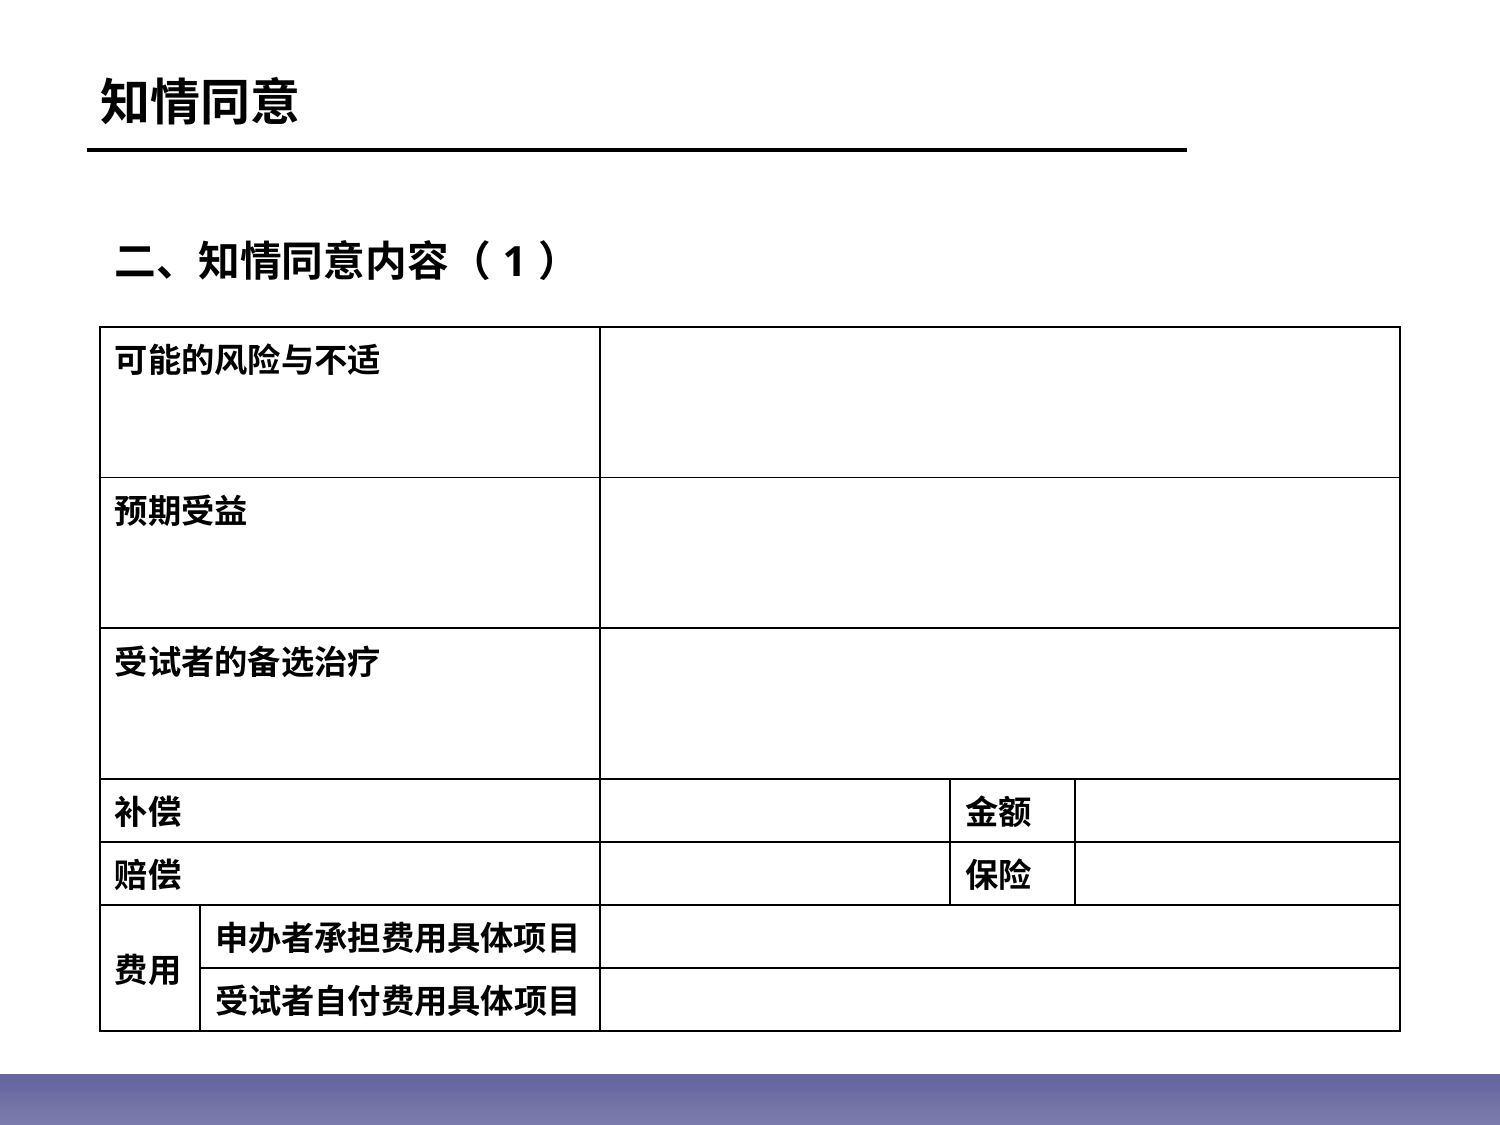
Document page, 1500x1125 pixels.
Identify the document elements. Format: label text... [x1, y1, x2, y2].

table_header 二、知情同意内容（1） [100, 220, 1400, 326]
table_cell 受试者自付费用具体项目 [201, 969, 599, 1030]
table_cell 可能的风险与不适 [101, 328, 599, 477]
table_cell [1076, 780, 1399, 841]
table_cell [1076, 843, 1399, 904]
table_cell 赔偿 [101, 843, 599, 904]
table_cell 预期受益 [101, 478, 599, 627]
table_cell [601, 969, 1399, 1030]
table_cell [601, 780, 949, 841]
text_box 知情同意 [62, 50, 1500, 150]
picture [0, 1074, 1500, 1125]
table_cell 补偿 [101, 780, 599, 841]
table_cell 金额 [951, 780, 1074, 841]
table_cell [601, 843, 949, 904]
table_cell 费用 [101, 906, 199, 1030]
table_cell 申办者承担费用具体项目 [201, 906, 599, 967]
table_cell 保险 [951, 843, 1074, 904]
table_cell [601, 906, 1399, 967]
table_cell [601, 478, 1399, 627]
table_cell 受试者的备选治疗 [101, 629, 599, 778]
table_cell [601, 629, 1399, 778]
table_cell [601, 328, 1399, 477]
